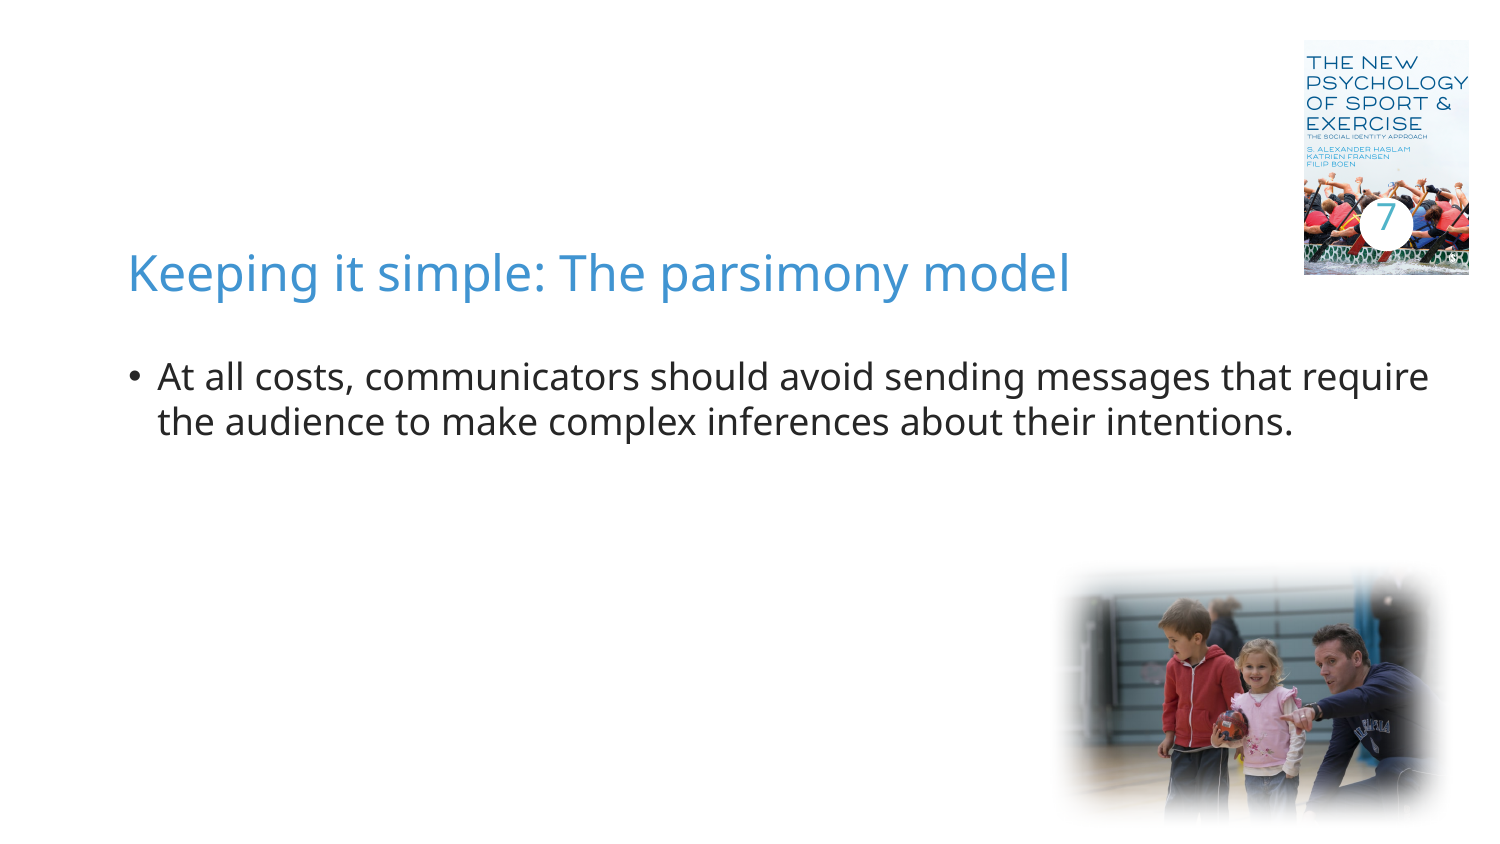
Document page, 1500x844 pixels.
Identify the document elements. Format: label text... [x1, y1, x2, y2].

text_box Keeping it simple: The parsimony model [112, 243, 1388, 329]
picture [1304, 40, 1469, 275]
list At all costs, communicators should avoid sending messages that require the audience to make complex inferences about their intentions. [112, 345, 1456, 814]
slide_number 7 [1344, 79, 1429, 252]
picture [1046, 557, 1456, 831]
